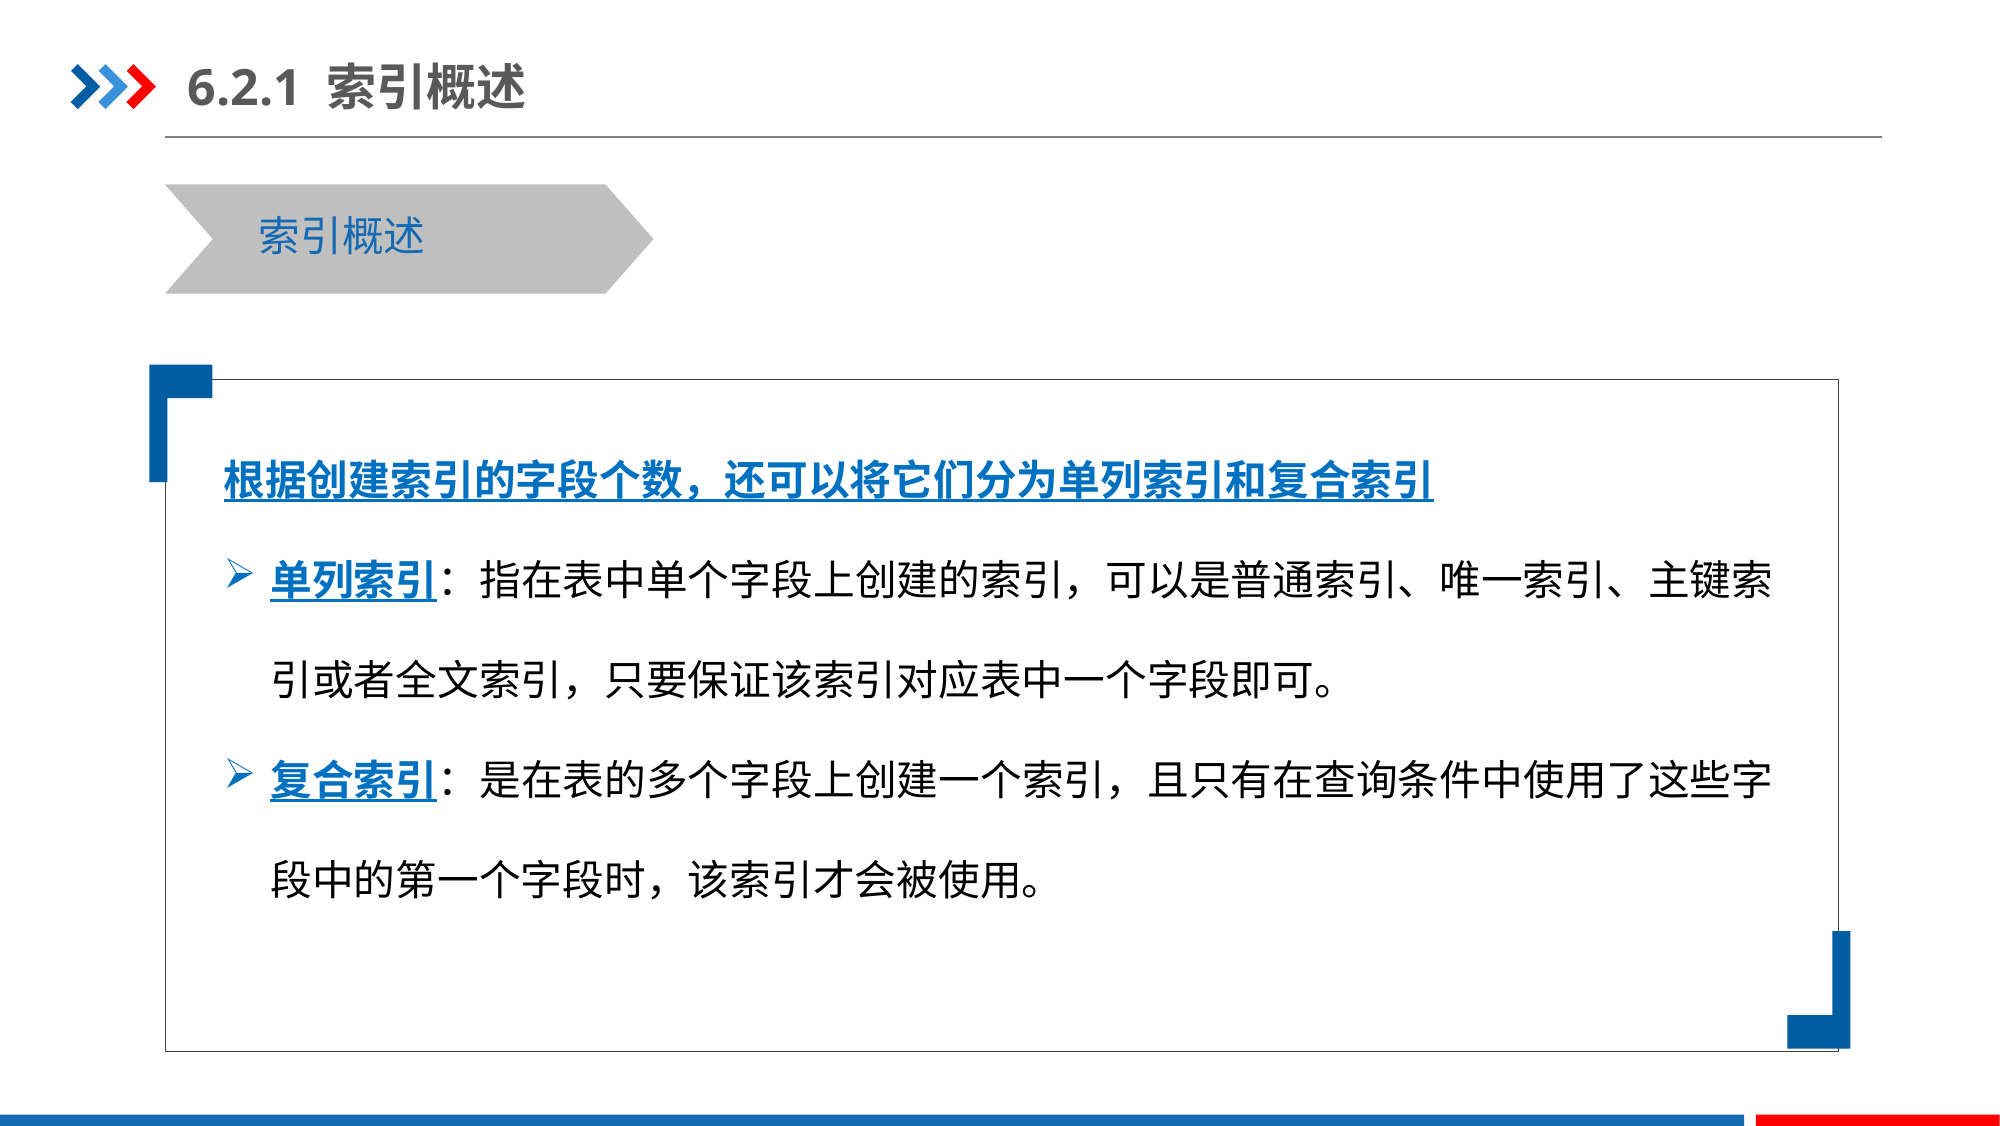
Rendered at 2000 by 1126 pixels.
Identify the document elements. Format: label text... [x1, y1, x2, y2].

text_box [147, 363, 215, 484]
text_box [164, 184, 654, 294]
text_box [1785, 929, 1852, 1051]
text_box 索引概述 [215, 202, 441, 317]
text_box 6.2.1 索引概述 [187, 43, 827, 127]
text_box [163, 378, 1841, 1053]
